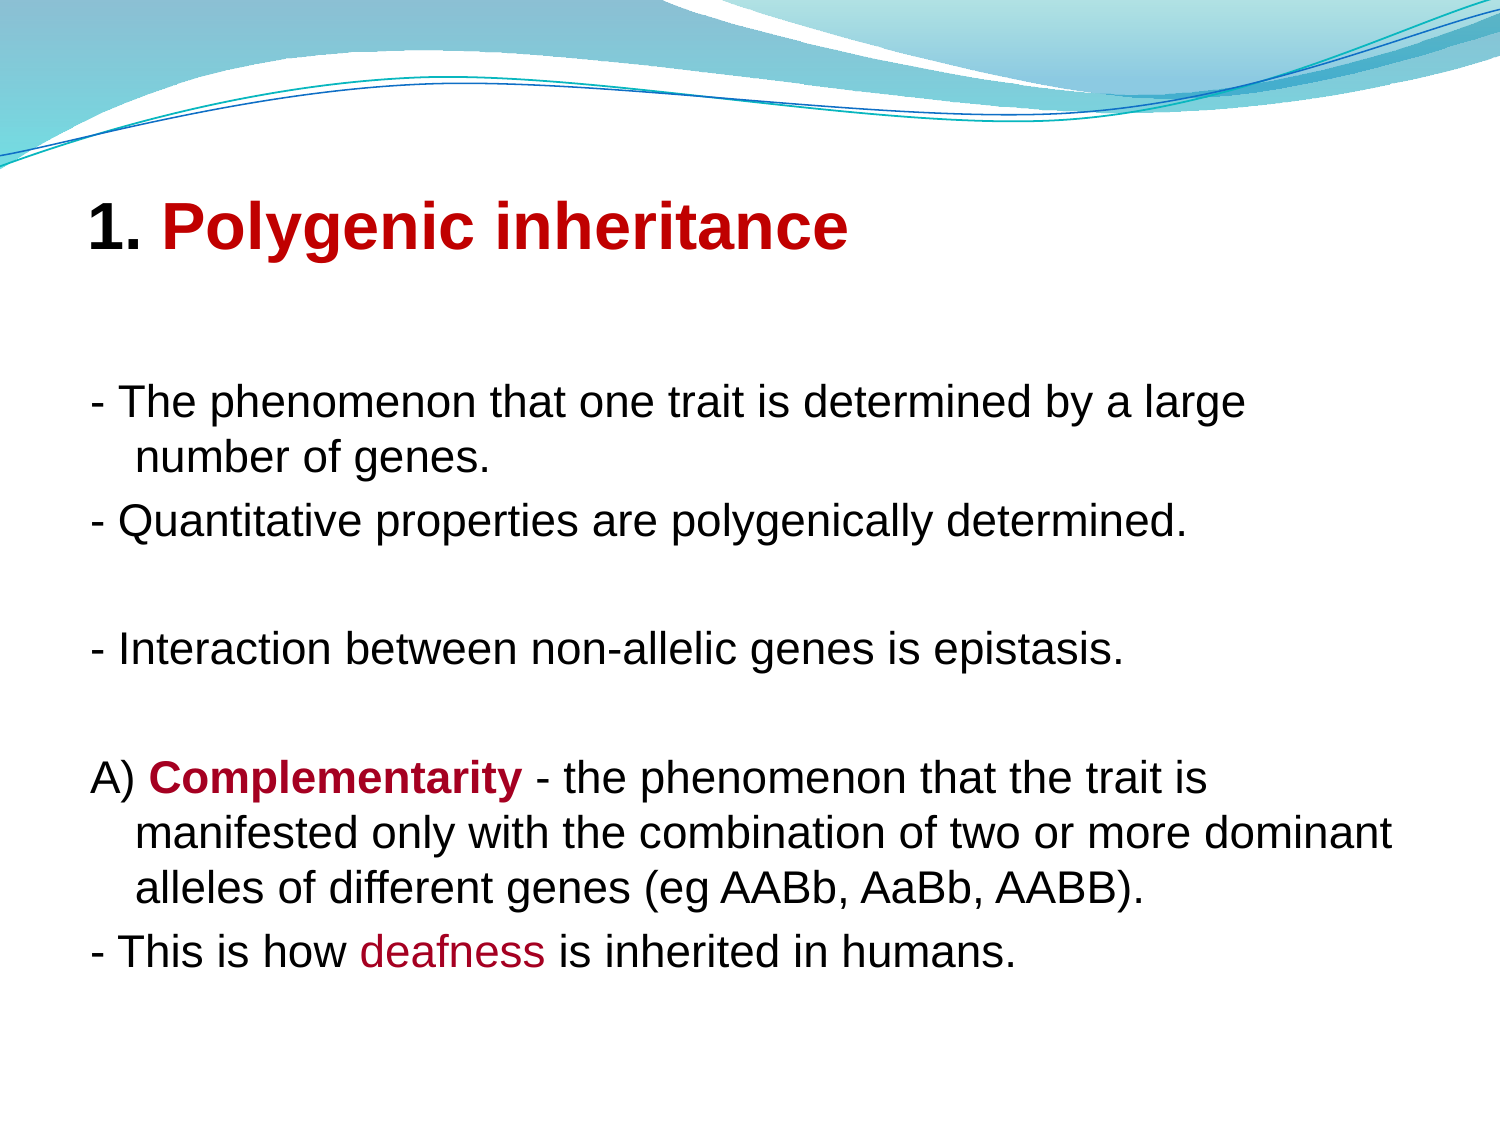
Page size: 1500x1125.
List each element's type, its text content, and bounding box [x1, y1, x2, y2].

title 1. Polygenic inheritance [87, 75, 1438, 263]
list - The phenomenon that one trait is determined by a large number of genes. - Quantitative properties are polygenically determined. - Interaction between non-allelic genes is epistasis. A) Complementarity - the phenomenon that the trait is manifested only with the combination of two or more dominant alleles of different genes (eg AABb, AaBb, AABB). - This is how deafness is inherited in humans. [75, 299, 1425, 1038]
